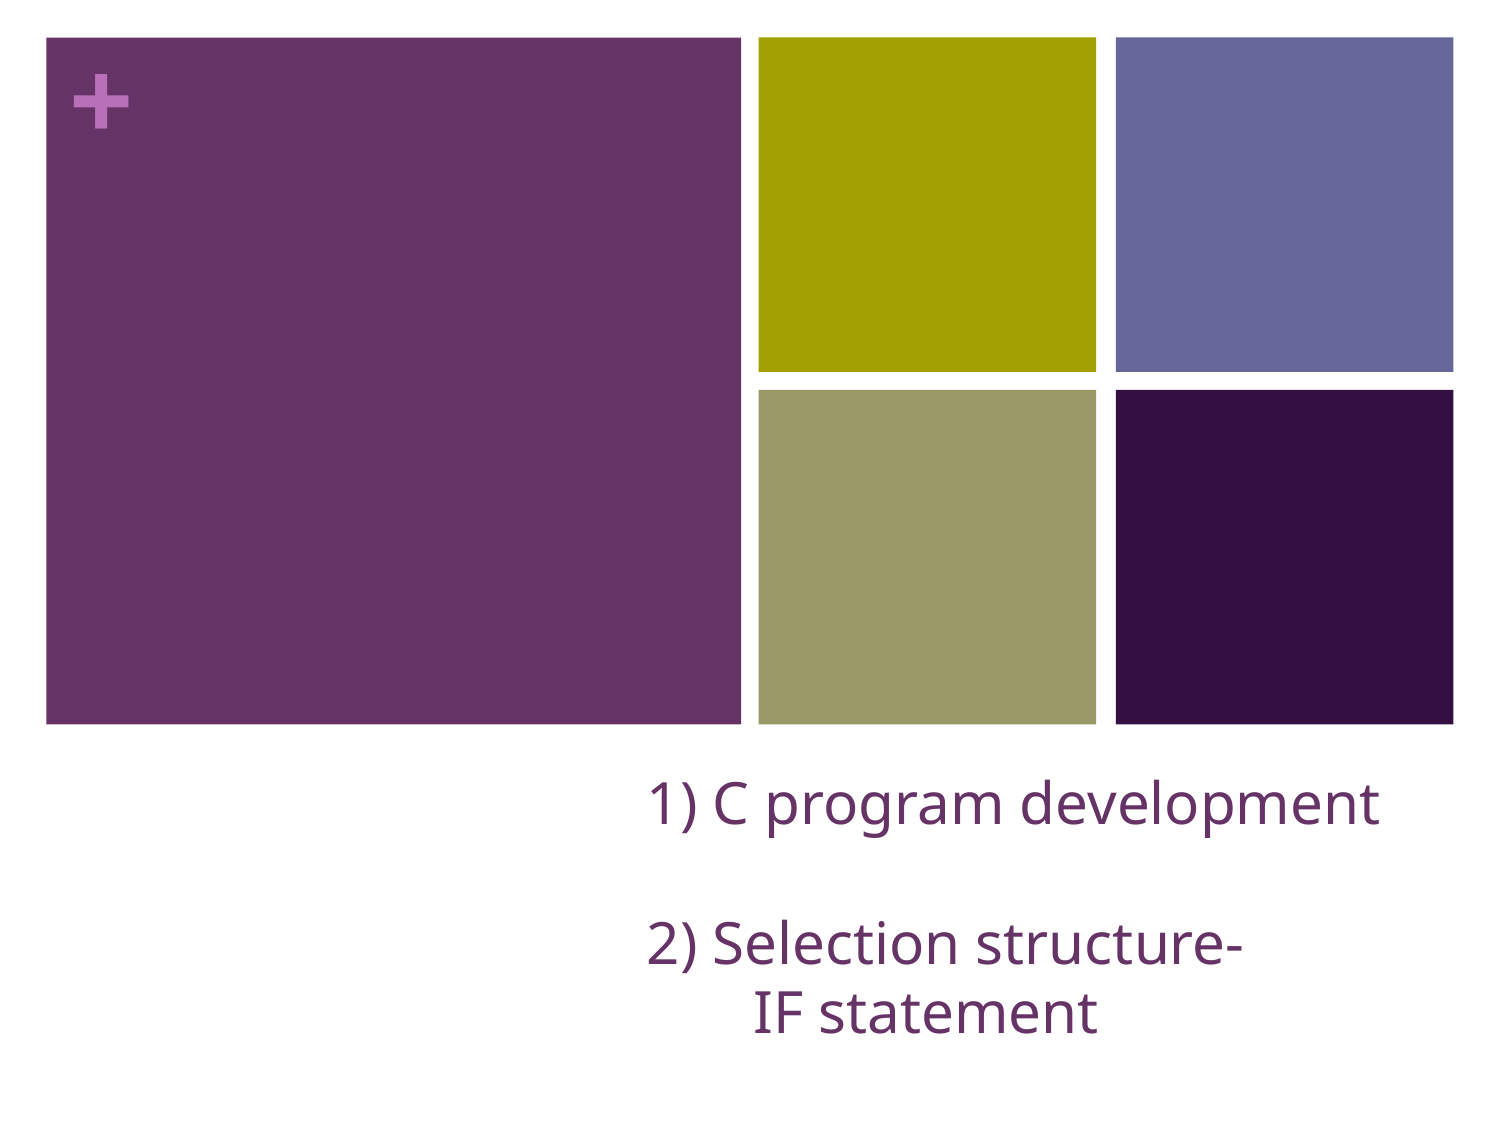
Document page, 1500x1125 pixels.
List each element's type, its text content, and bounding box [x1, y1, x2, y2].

title 1) C program development 2) Selection structure- IF statement [631, 758, 1450, 1094]
